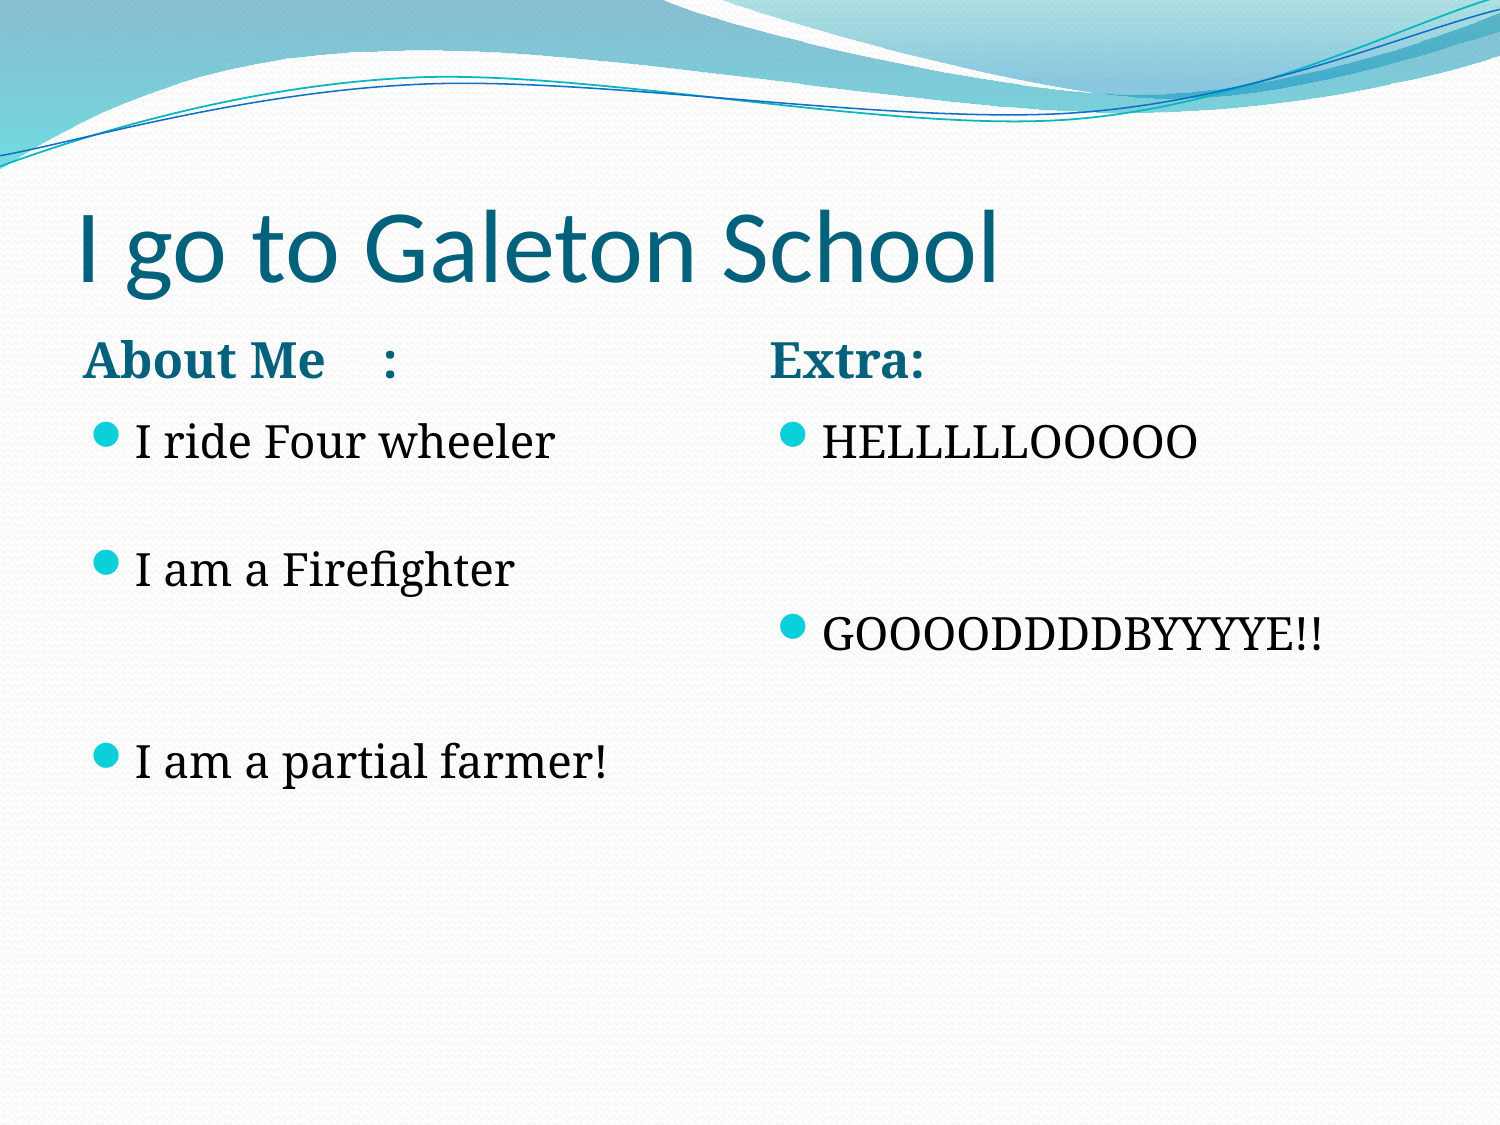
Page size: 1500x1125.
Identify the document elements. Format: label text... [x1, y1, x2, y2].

title I go to Galeton School [75, 115, 1425, 303]
list About Me : [75, 304, 738, 412]
list I ride Four wheeler I am a Firefighter I am a partial farmer! [75, 412, 738, 1044]
list Extra: [761, 305, 1425, 412]
list HELLLLLOOOOO GOOOODDDDBYYYYE!! [761, 412, 1425, 1044]
